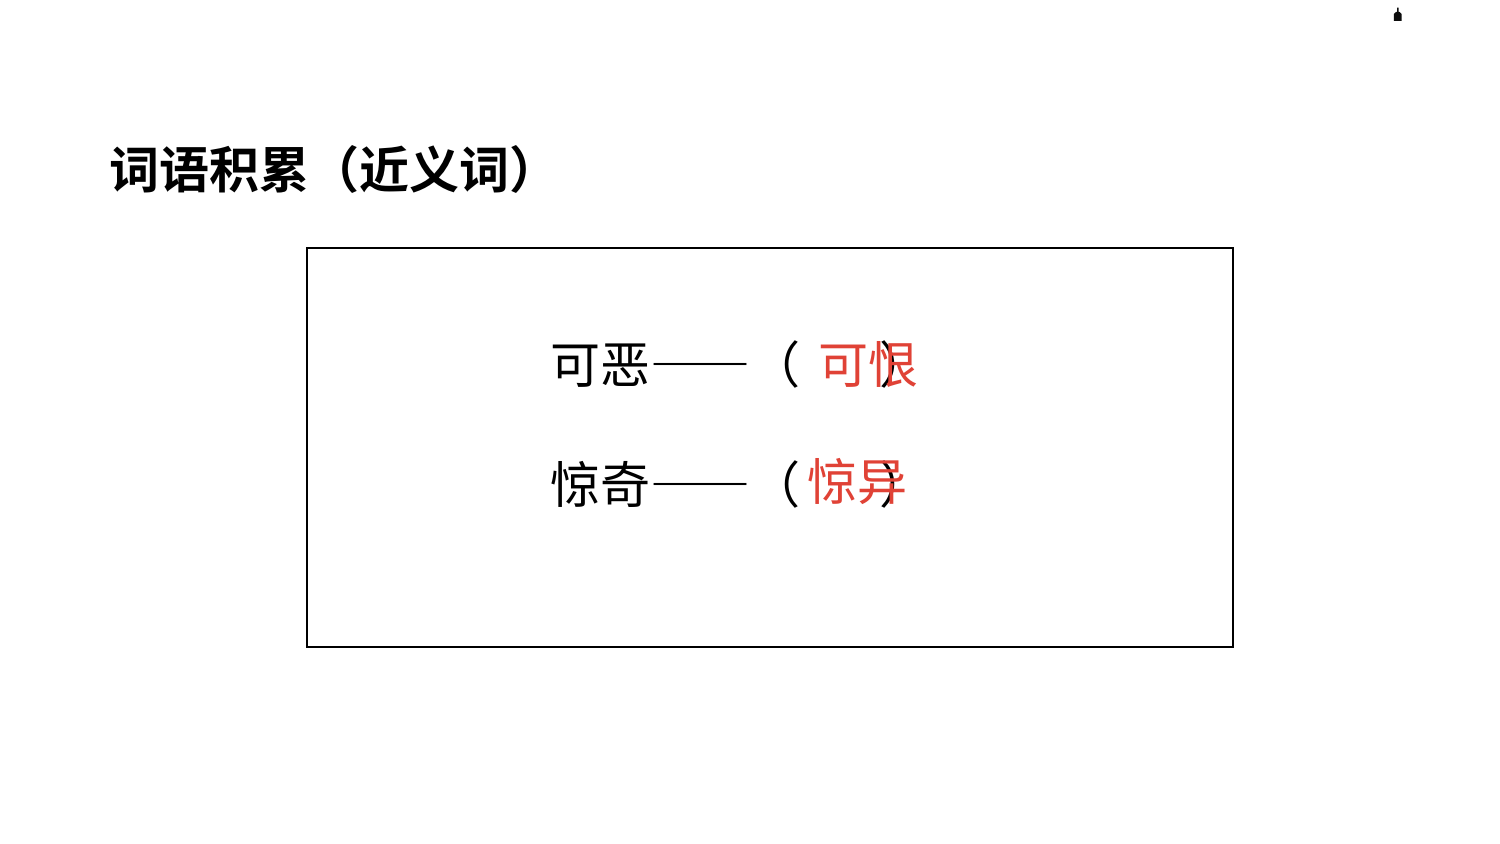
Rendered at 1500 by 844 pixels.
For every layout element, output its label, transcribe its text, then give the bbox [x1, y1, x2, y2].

text_box [306, 247, 1234, 648]
text_box 词语积累（近义词） [98, 133, 571, 205]
